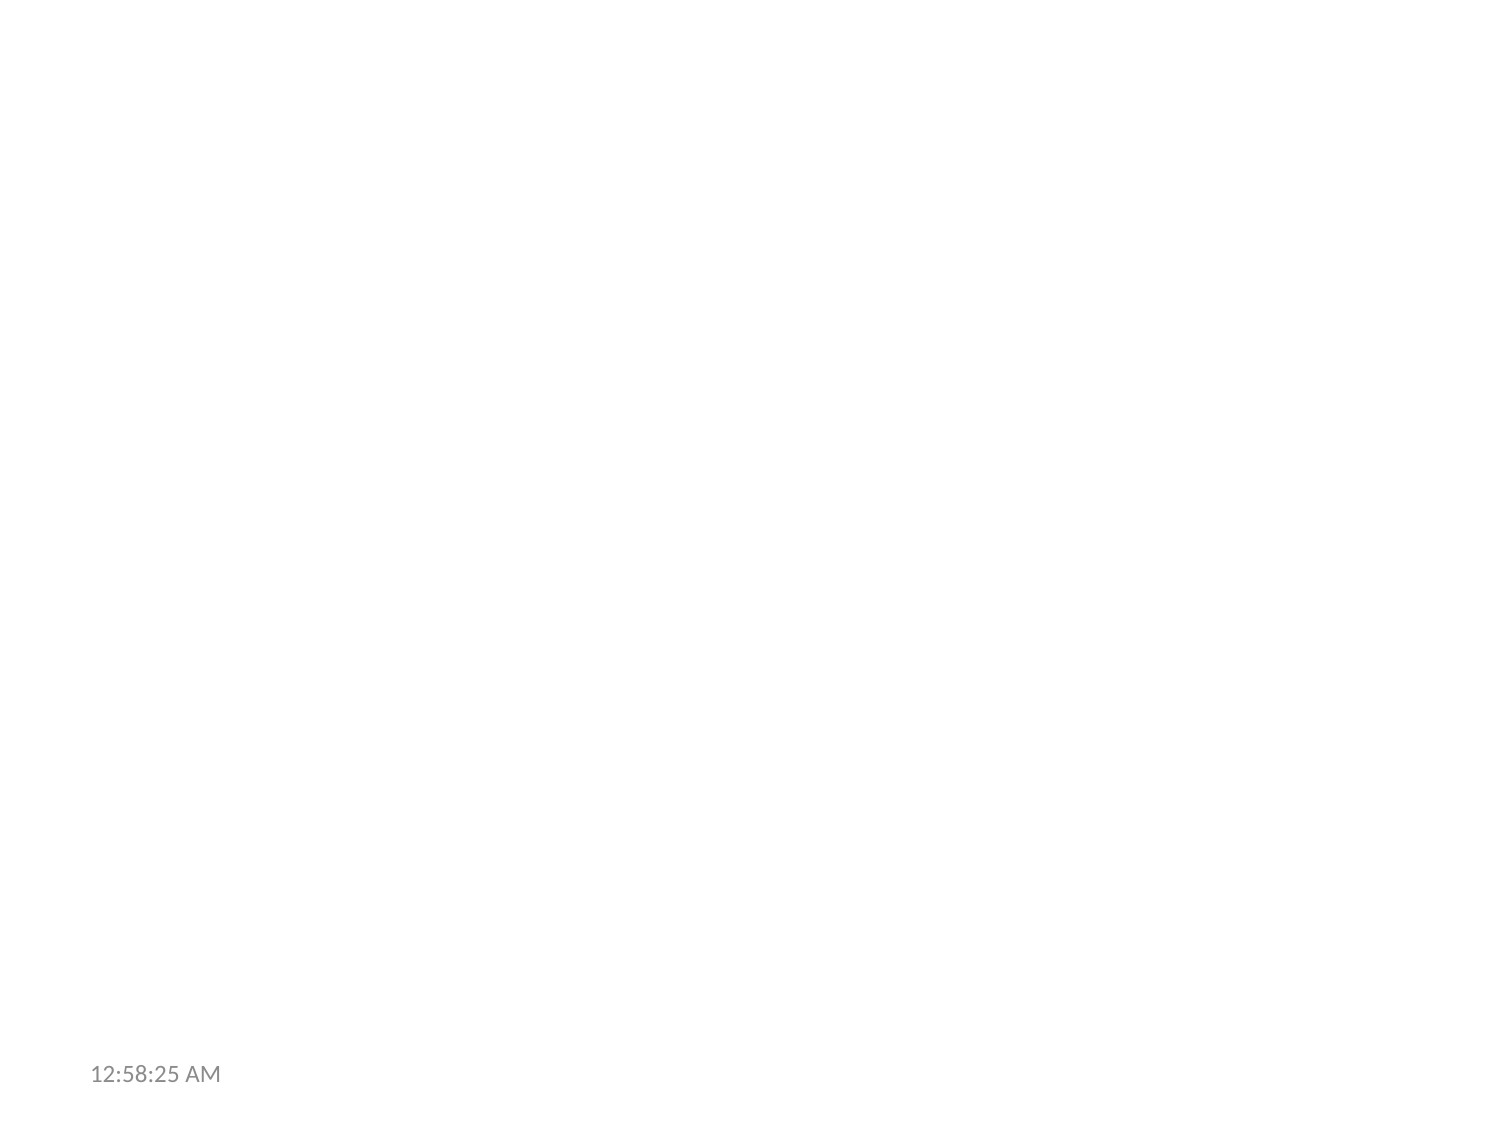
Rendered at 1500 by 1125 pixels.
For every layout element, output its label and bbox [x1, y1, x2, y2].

slide_number [75, 1042, 425, 1103]
